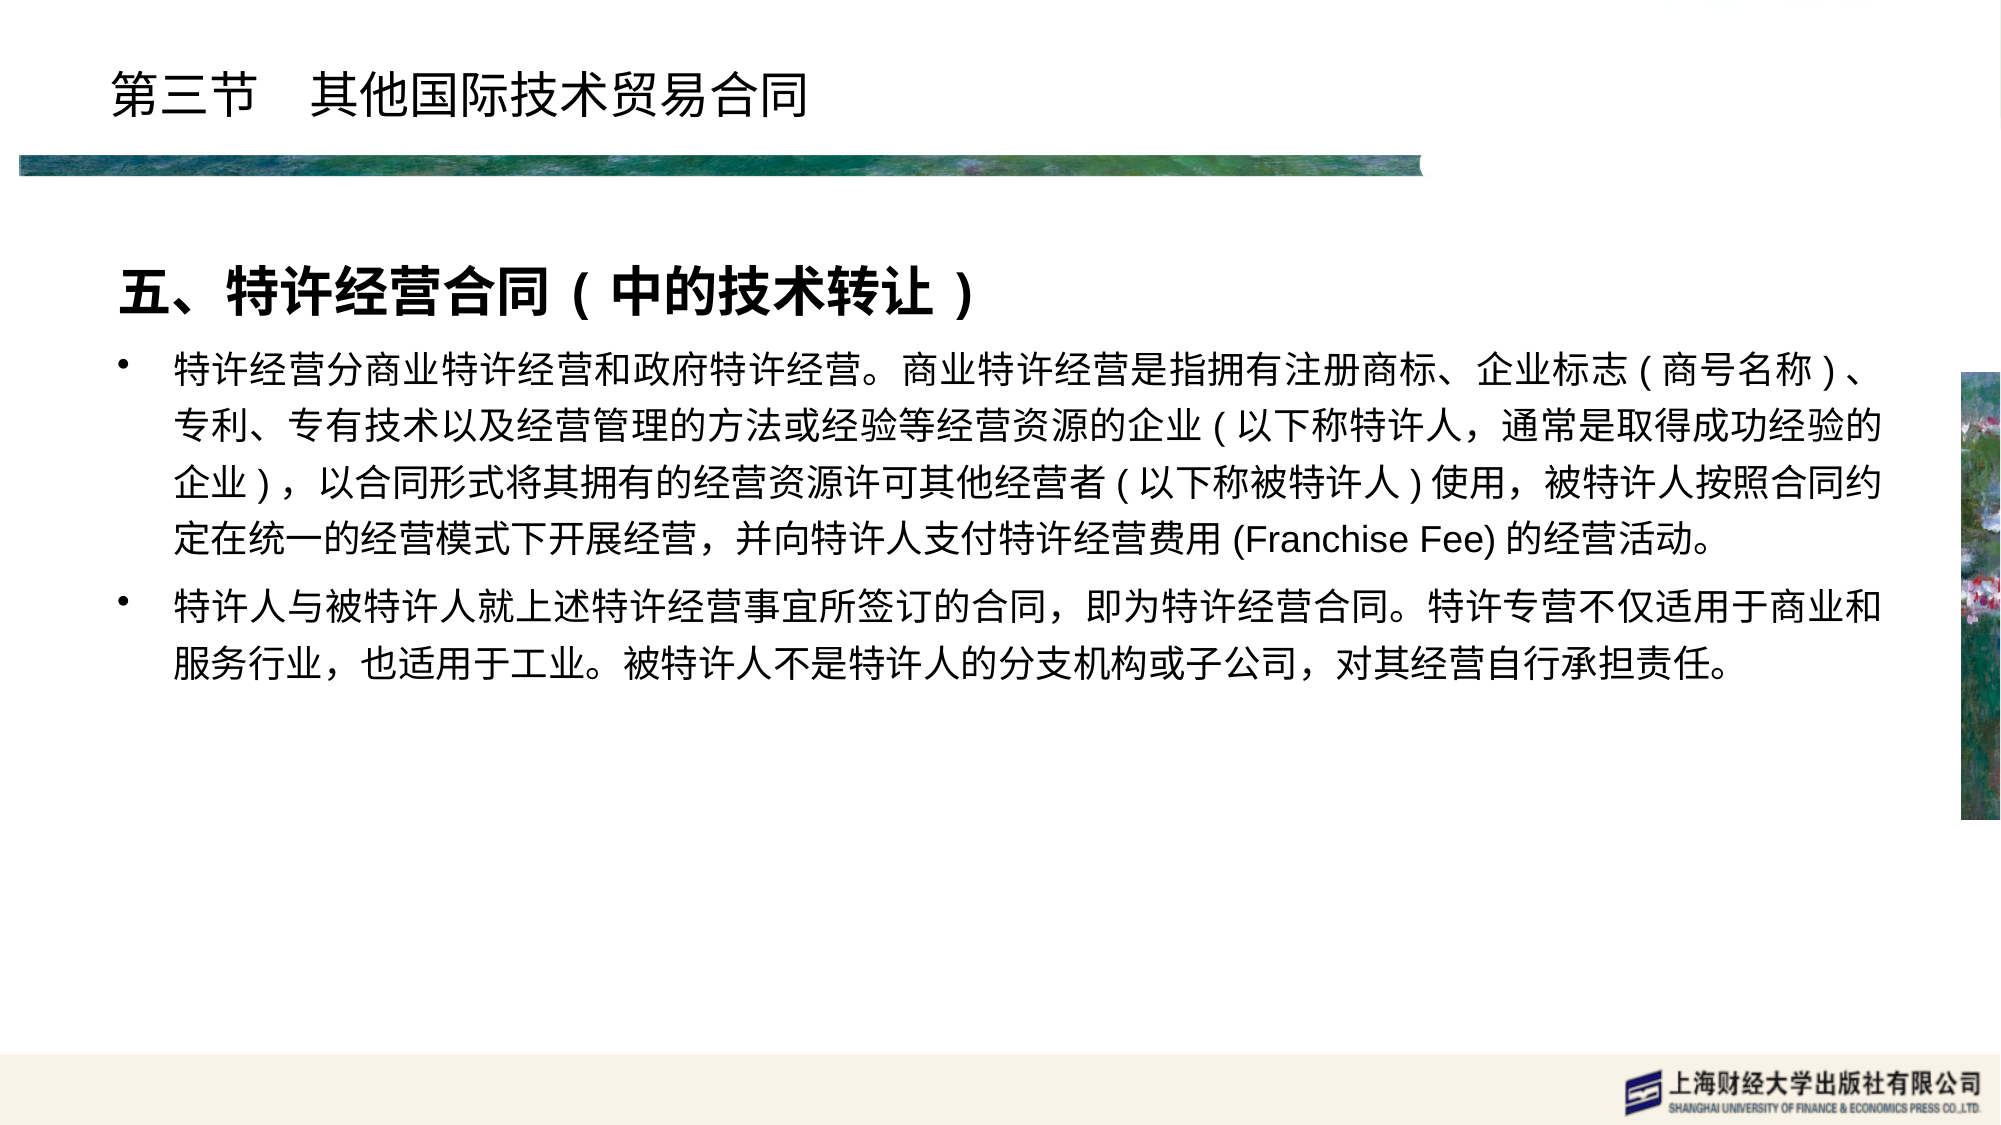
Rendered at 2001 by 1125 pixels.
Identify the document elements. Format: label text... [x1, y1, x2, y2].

list 五、特许经营合同(中的技术转让) 特许经营分商业特许经营和政府特许经营。商业特许经营是指拥有注册商标、企业标志(商号名称)、专利、专有技术以及经营管理的方法或经验等经营资源的企业(以下称特许人，通常是取得成功经验的企业)，以合同形式将其拥有的经营资源许可其他经营者(以下称被特许人)使用，被特许人按照合同约定在统一的经营模式下开展经营，并向特许人支付特许经营费用(Franchise Fee)的经营活动。 特许人与被特许人就上述特许经营事宜所签订的合同，即为特许经营合同。特许专营不仅适用于商业和服务行业，也适用于工业。被特许人不是特许人的分支机构或子公司，对其经营自行承担责任。 [102, 233, 1898, 1032]
title 第三节 其他国际技术贸易合同 [94, 42, 1451, 146]
picture [0, 0, 2001, 1125]
